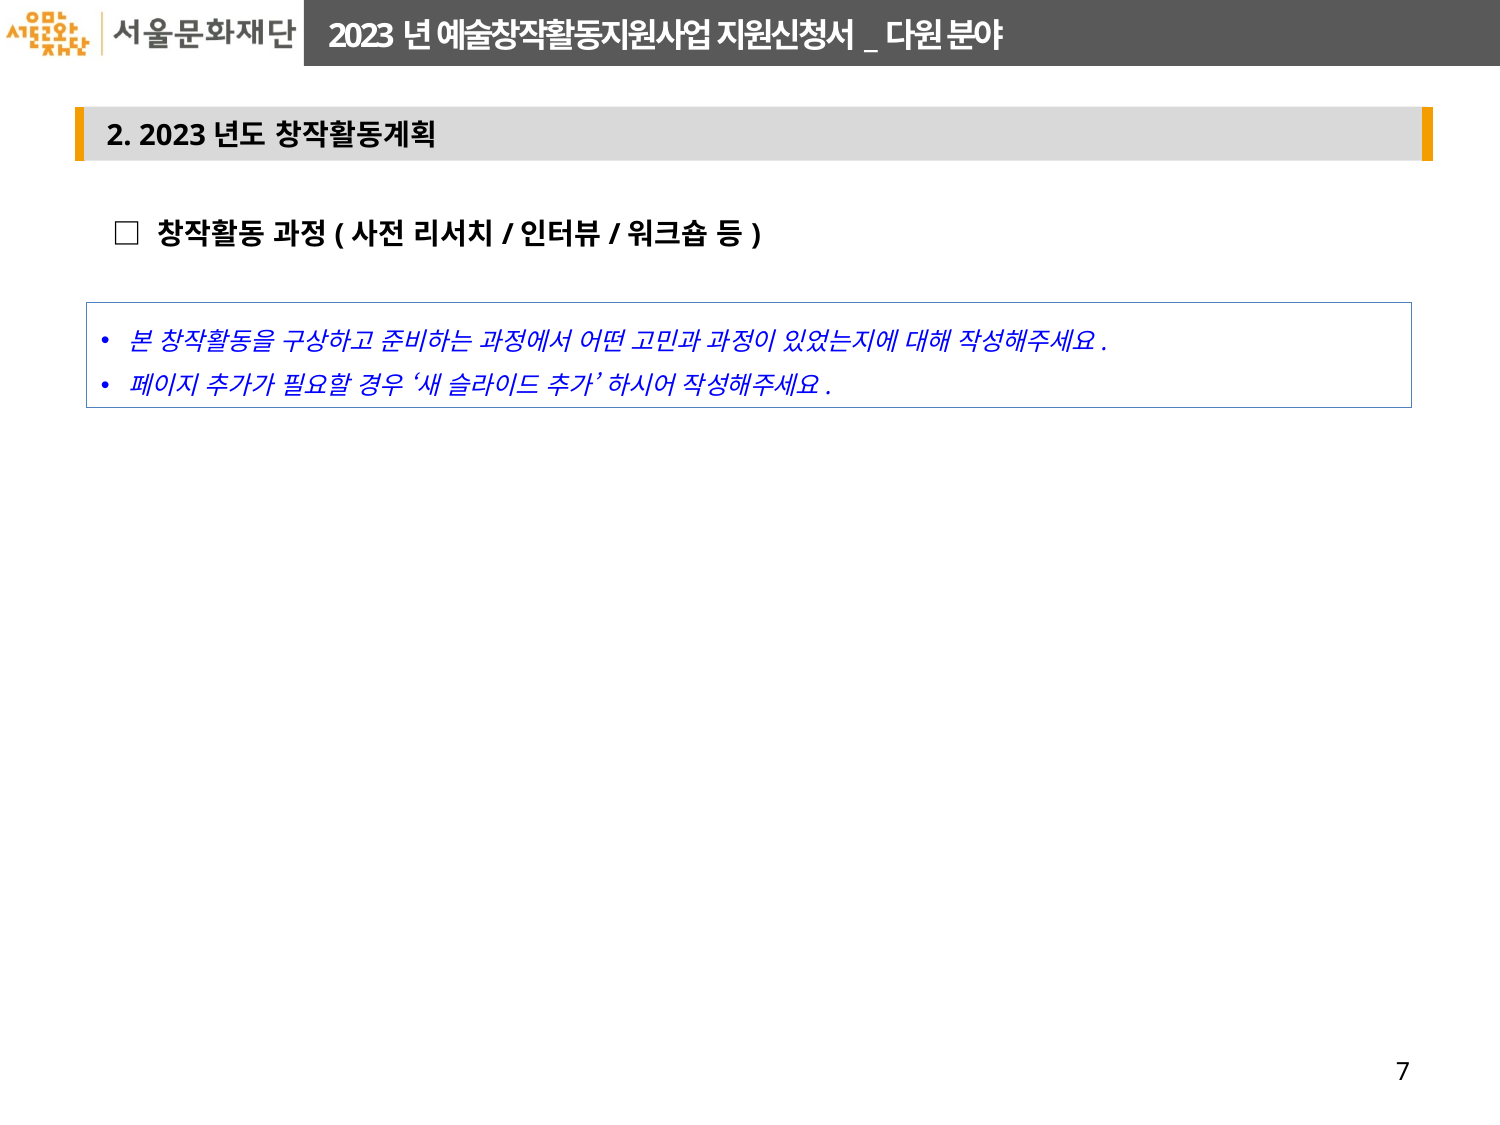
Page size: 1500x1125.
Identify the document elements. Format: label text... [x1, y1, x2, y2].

slide_number 7 [1074, 1042, 1425, 1103]
text_box 본 창작활동을 구상하고 준비하는 과정에서 어떤 고민과 과정이 있었는지에 대해 작성해주세요. 페이지 추가가 필요할 경우 ‘새 슬라이드 추가’ 하시어 작성해주세요. [86, 302, 1412, 408]
text_box □ 창작활동 과정(사전 리서치/인터뷰/워크숍 등) [98, 208, 1459, 258]
picture [6, 6, 298, 61]
